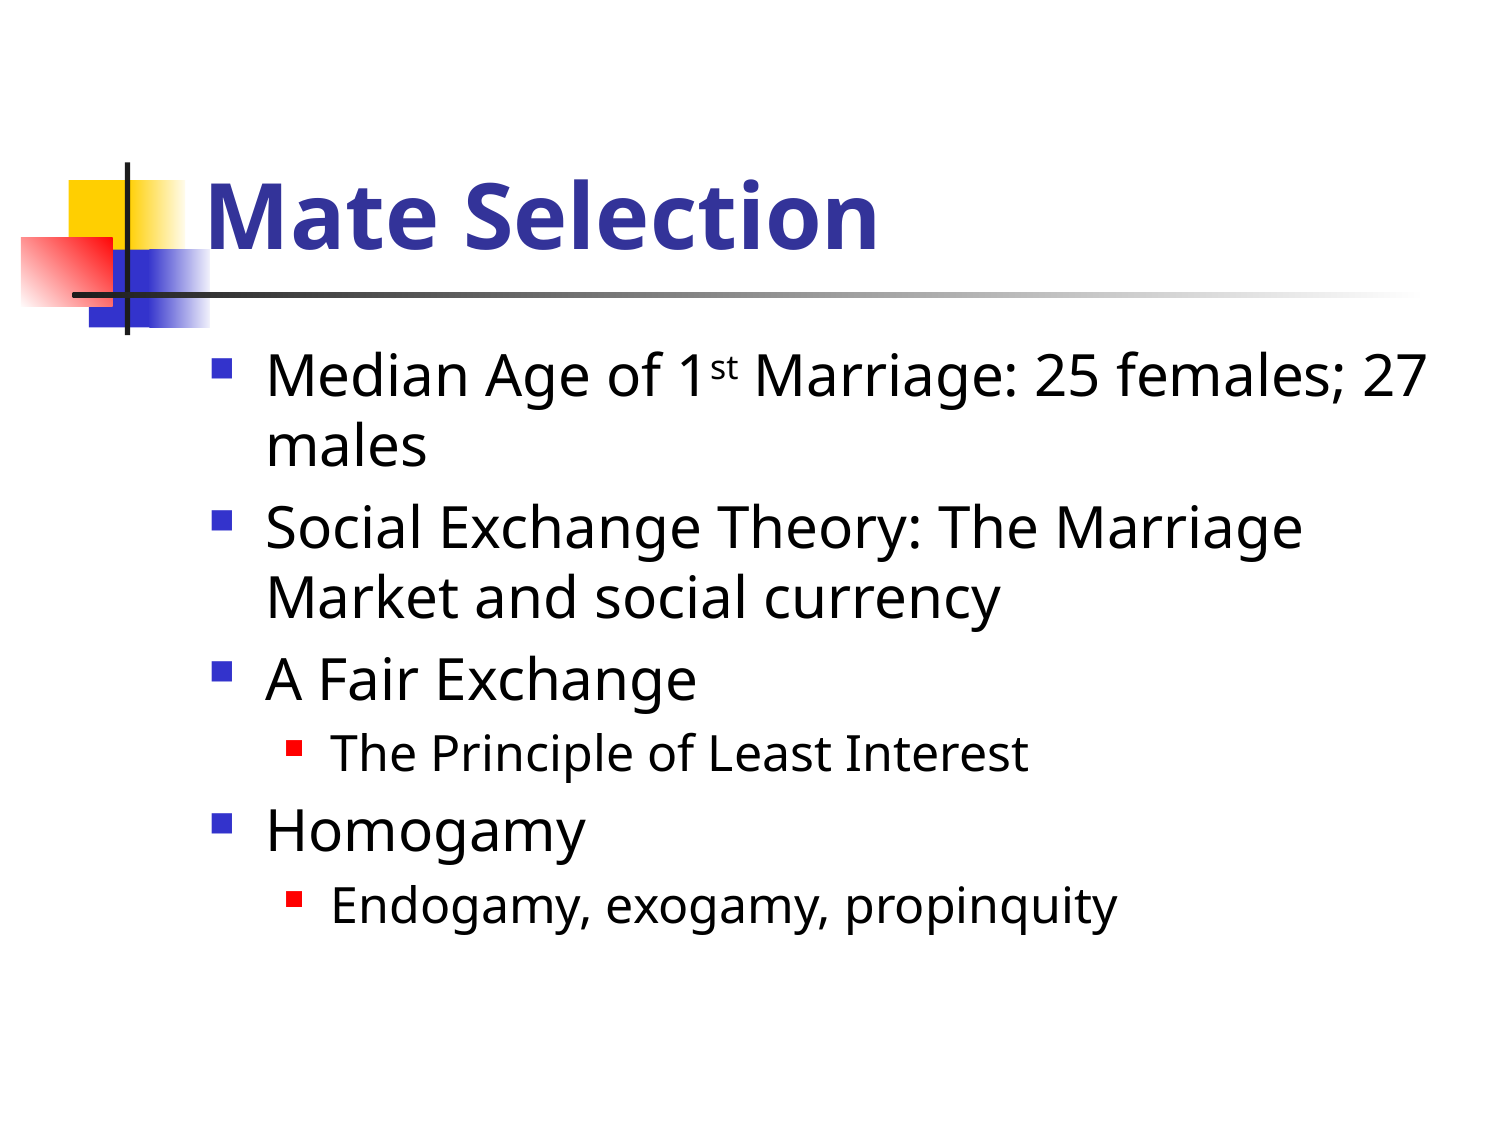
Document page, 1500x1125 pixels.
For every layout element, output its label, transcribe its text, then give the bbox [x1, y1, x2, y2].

list Median Age of 1st Marriage: 25 females; 27 males Social Exchange Theory: The Marriage Market and social currency A Fair Exchange The Principle of Least Interest Homogamy Endogamy, exogamy, propinquity [193, 331, 1469, 1006]
title Mate Selection [188, 35, 1468, 275]
